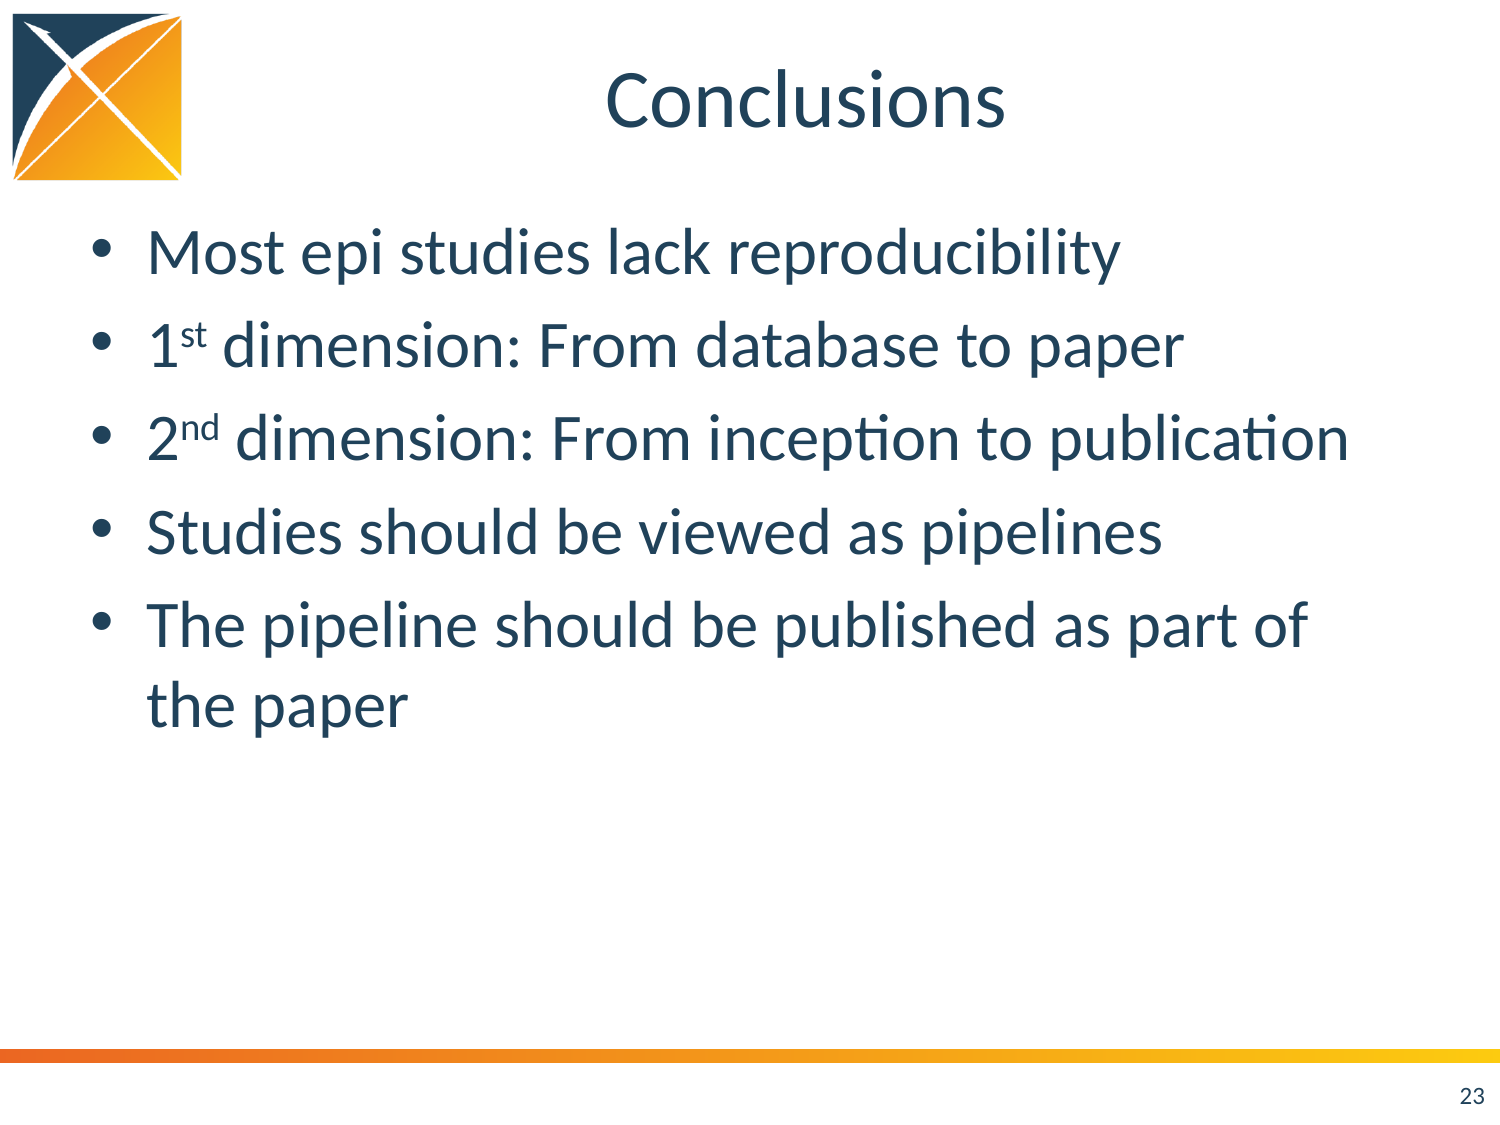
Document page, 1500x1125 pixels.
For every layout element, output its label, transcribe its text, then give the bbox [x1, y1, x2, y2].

picture [0, 0, 206, 200]
list Most epi studies lack reproducibility 1st dimension: From database to paper 2nd dimension: From inception to publication Studies should be viewed as pipelines The pipeline should be published as part of the paper [75, 200, 1425, 1005]
slide_number 23 [1149, 1065, 1500, 1125]
title Conclusions [187, 24, 1425, 163]
